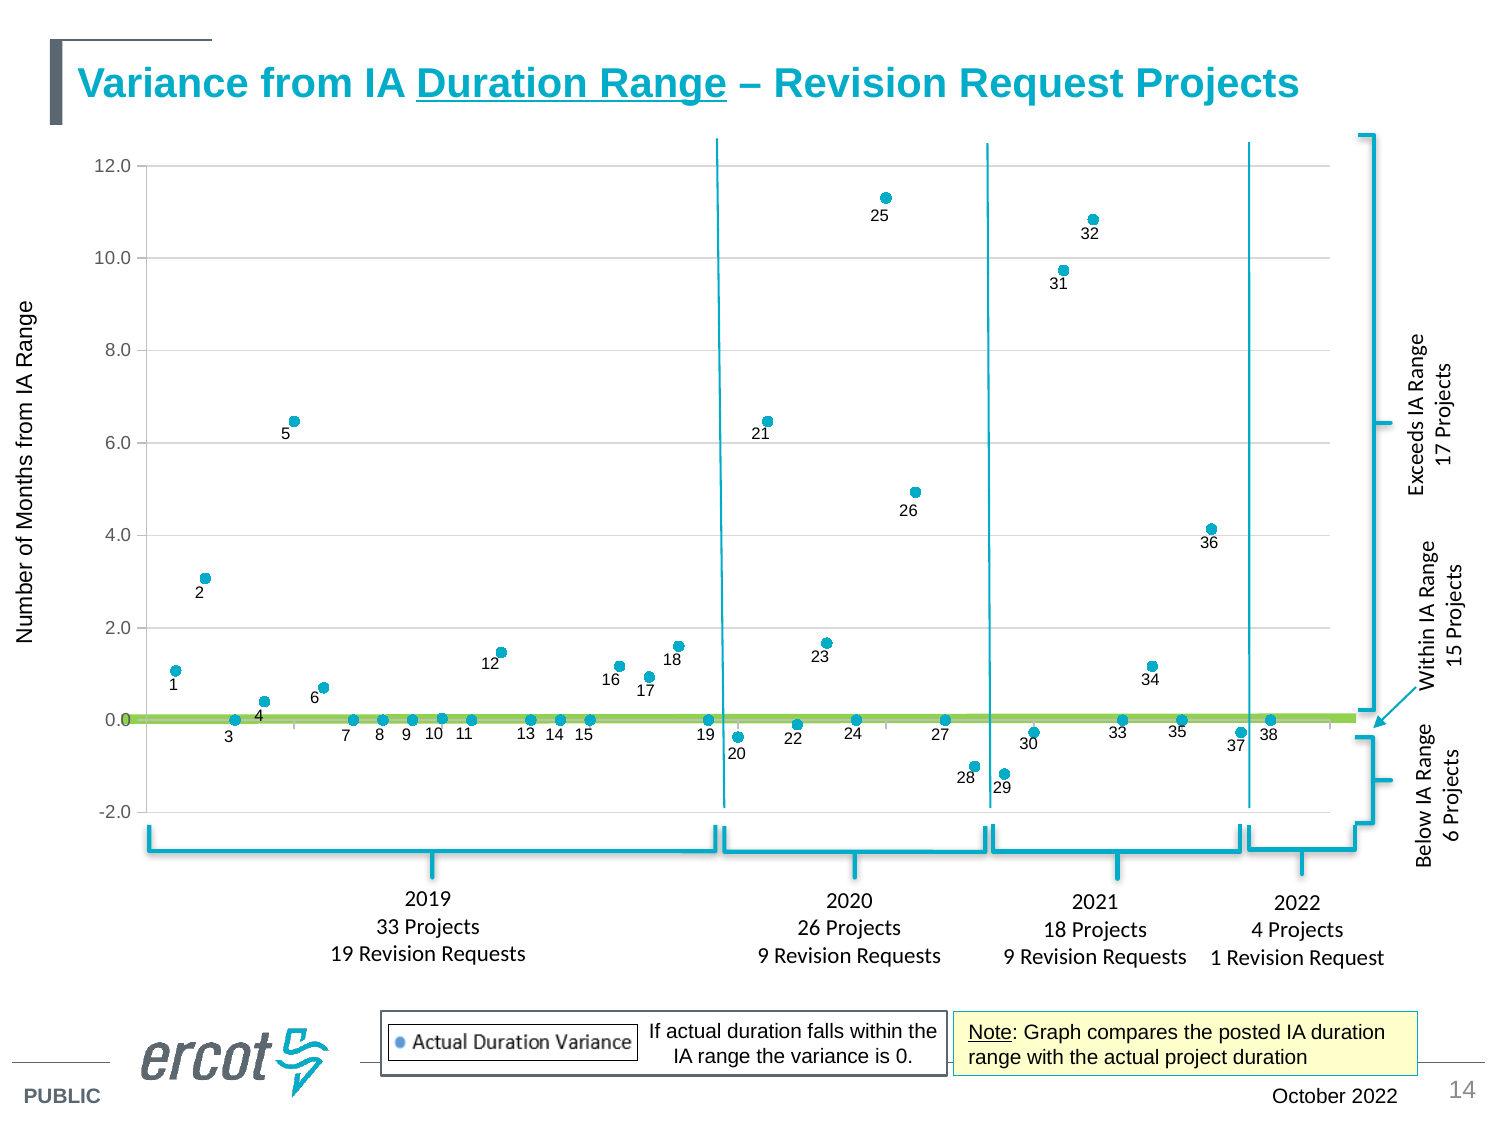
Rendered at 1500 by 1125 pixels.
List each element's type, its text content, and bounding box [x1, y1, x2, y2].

chart [93, 122, 1349, 826]
text_box 2019 33 Projects 19 Revision Requests [270, 876, 586, 974]
text_box Note: Graph compares the posted IA duration range with the actual project duration [953, 1011, 1418, 1076]
text_box [992, 834, 1241, 879]
text_box Below IA Range 6 Projects [1400, 708, 1471, 884]
slide_number 14 [1431, 1070, 1494, 1107]
text_box 2021 18 Projects 9 Revision Requests [976, 879, 1215, 977]
text_box 2022 4 Projects 1 Revision Request [1178, 880, 1417, 978]
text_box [716, 137, 725, 809]
text_box Within IA Range 15 Projects [1403, 524, 1474, 708]
text_box 2020 26 Projects 9 Revision Requests [730, 878, 969, 976]
title Variance from IA Duration Range – Revision Request Projects [62, 48, 1374, 122]
text_box Number of Months from IA Range [1, 283, 44, 662]
text_box [379, 1009, 949, 1078]
text_box [724, 834, 986, 878]
text_box [1354, 737, 1392, 824]
picture [387, 1024, 638, 1062]
text_box [1357, 135, 1391, 711]
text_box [987, 142, 991, 809]
text_box [149, 834, 716, 878]
text_box Exceeds IA Range 17 Projects [1392, 295, 1463, 536]
picture [137, 1024, 332, 1100]
text_box If actual duration falls within the IA range the variance is 0. [623, 1010, 964, 1076]
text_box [1373, 686, 1417, 729]
text_box [1249, 825, 1355, 875]
